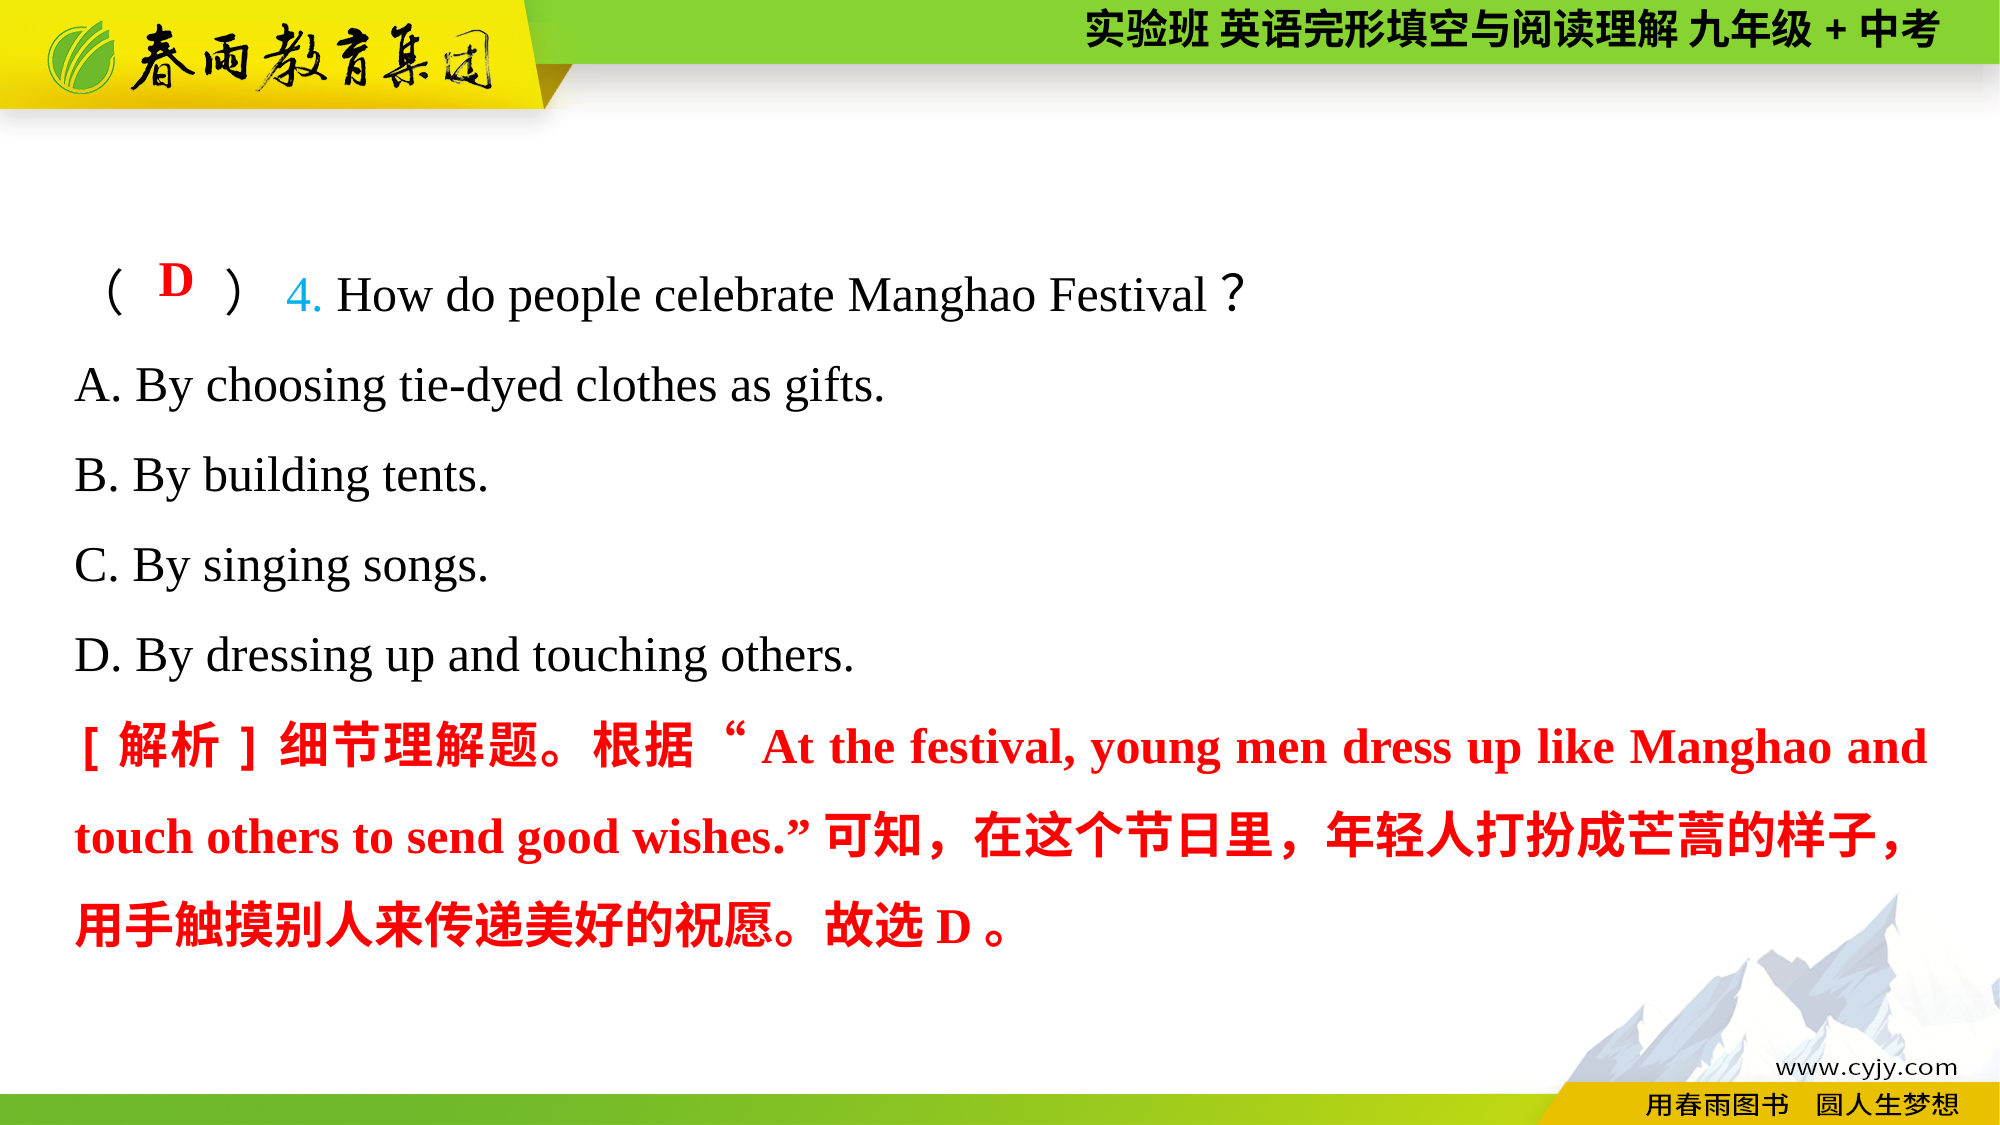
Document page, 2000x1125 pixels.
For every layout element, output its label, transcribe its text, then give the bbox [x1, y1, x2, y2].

text_box D [143, 238, 210, 314]
list （ ）4. How do people celebrate Manghao Festival？ A. By choosing tie-dyed clothes as gifts. B. By building tents. C. By singing songs. D. By dressing up and touching others. [59, 224, 1944, 675]
text_box [解析]细节理解题。根据“At the festival, young men dress up like Manghao and touch others to send good wishes.”可知，在这个节日里，年轻人打扮成芒蒿的样子，用手触摸别人来传递美好的祝愿。故选D。 [59, 675, 1944, 961]
picture [0, 0, 2000, 1125]
